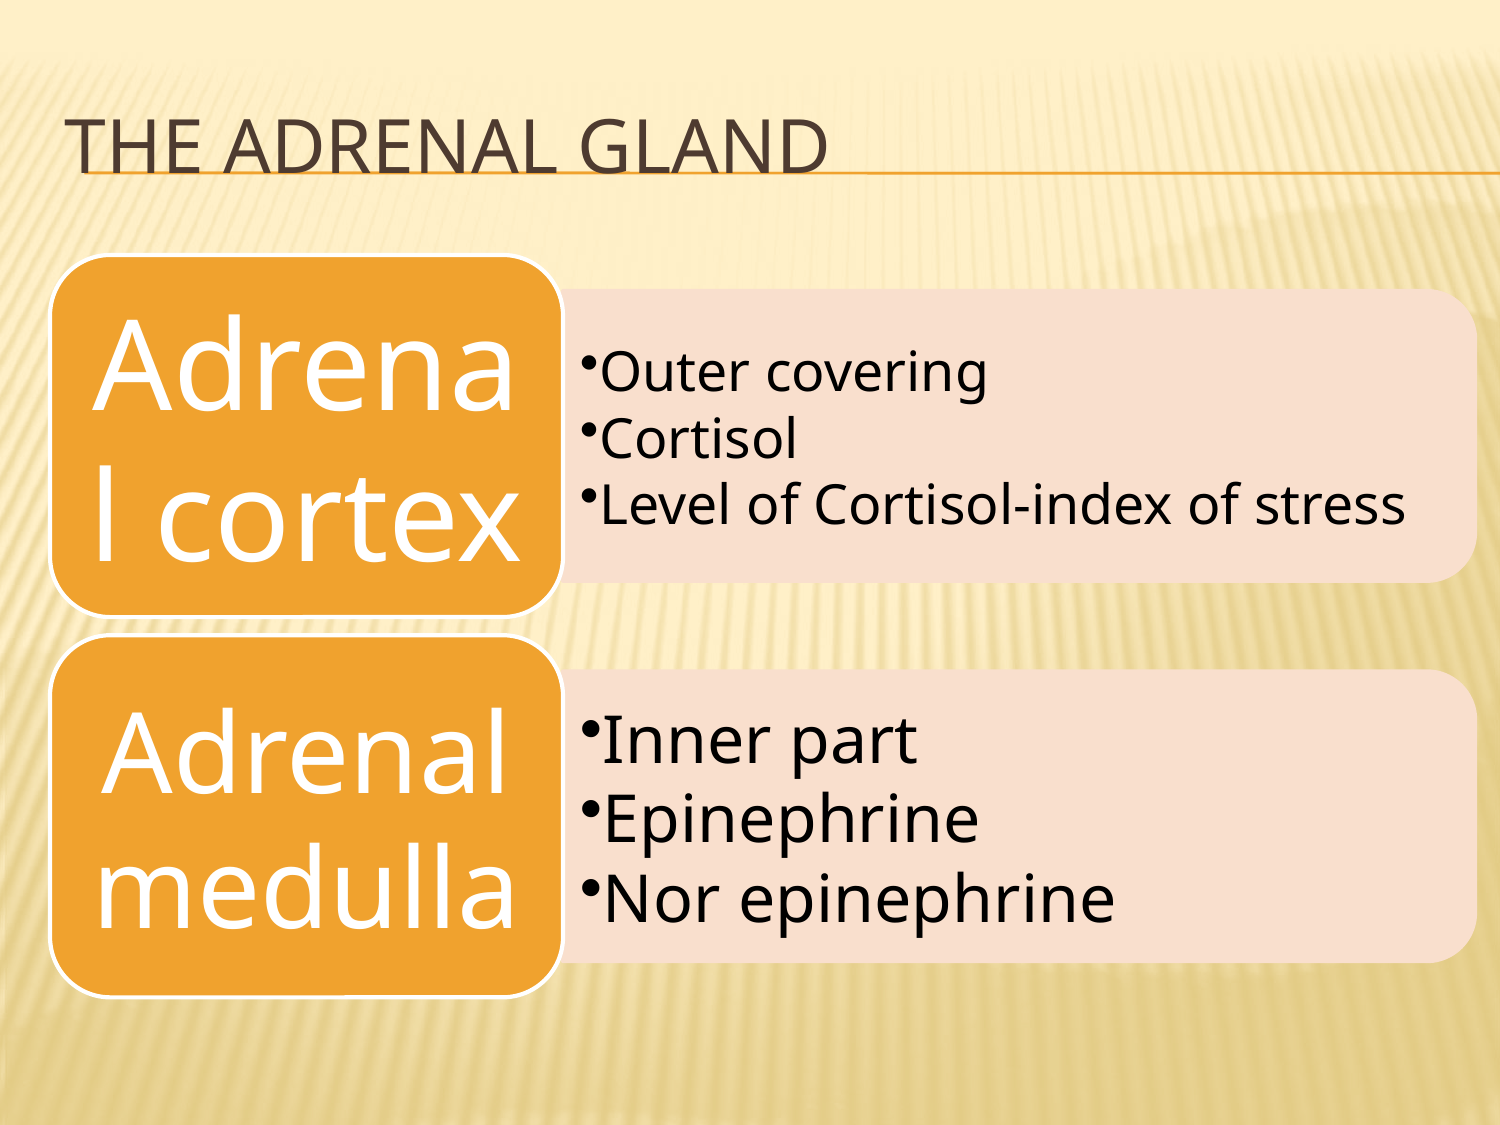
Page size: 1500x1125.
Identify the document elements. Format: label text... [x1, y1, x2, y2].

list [49, 254, 1476, 998]
title The Adrenal Gland [50, 75, 1475, 213]
